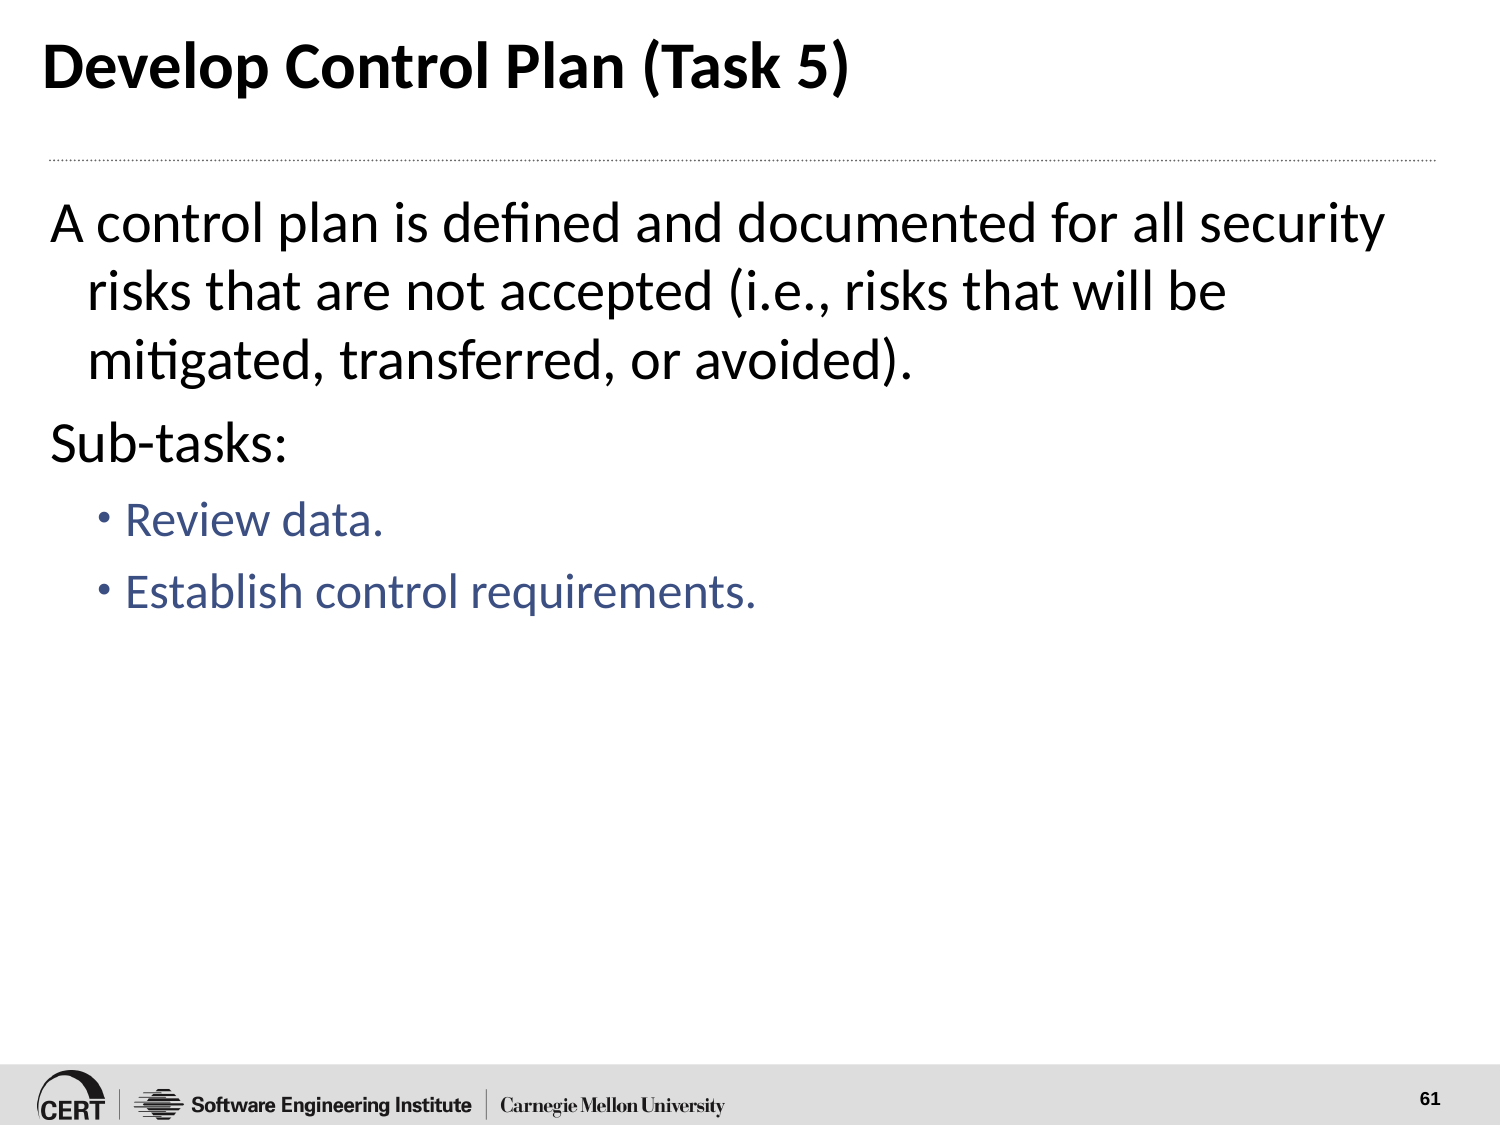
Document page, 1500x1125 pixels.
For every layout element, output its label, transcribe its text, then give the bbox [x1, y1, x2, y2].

picture [37, 1069, 725, 1122]
title Develop Control Plan (Task 5) [42, 37, 1434, 155]
list A control plan is defined and documented for all security risks that are not accepted (i.e., risks that will be mitigated, transferred, or avoided). Sub-tasks: Review data. Establish control requirements. [49, 187, 1438, 1001]
